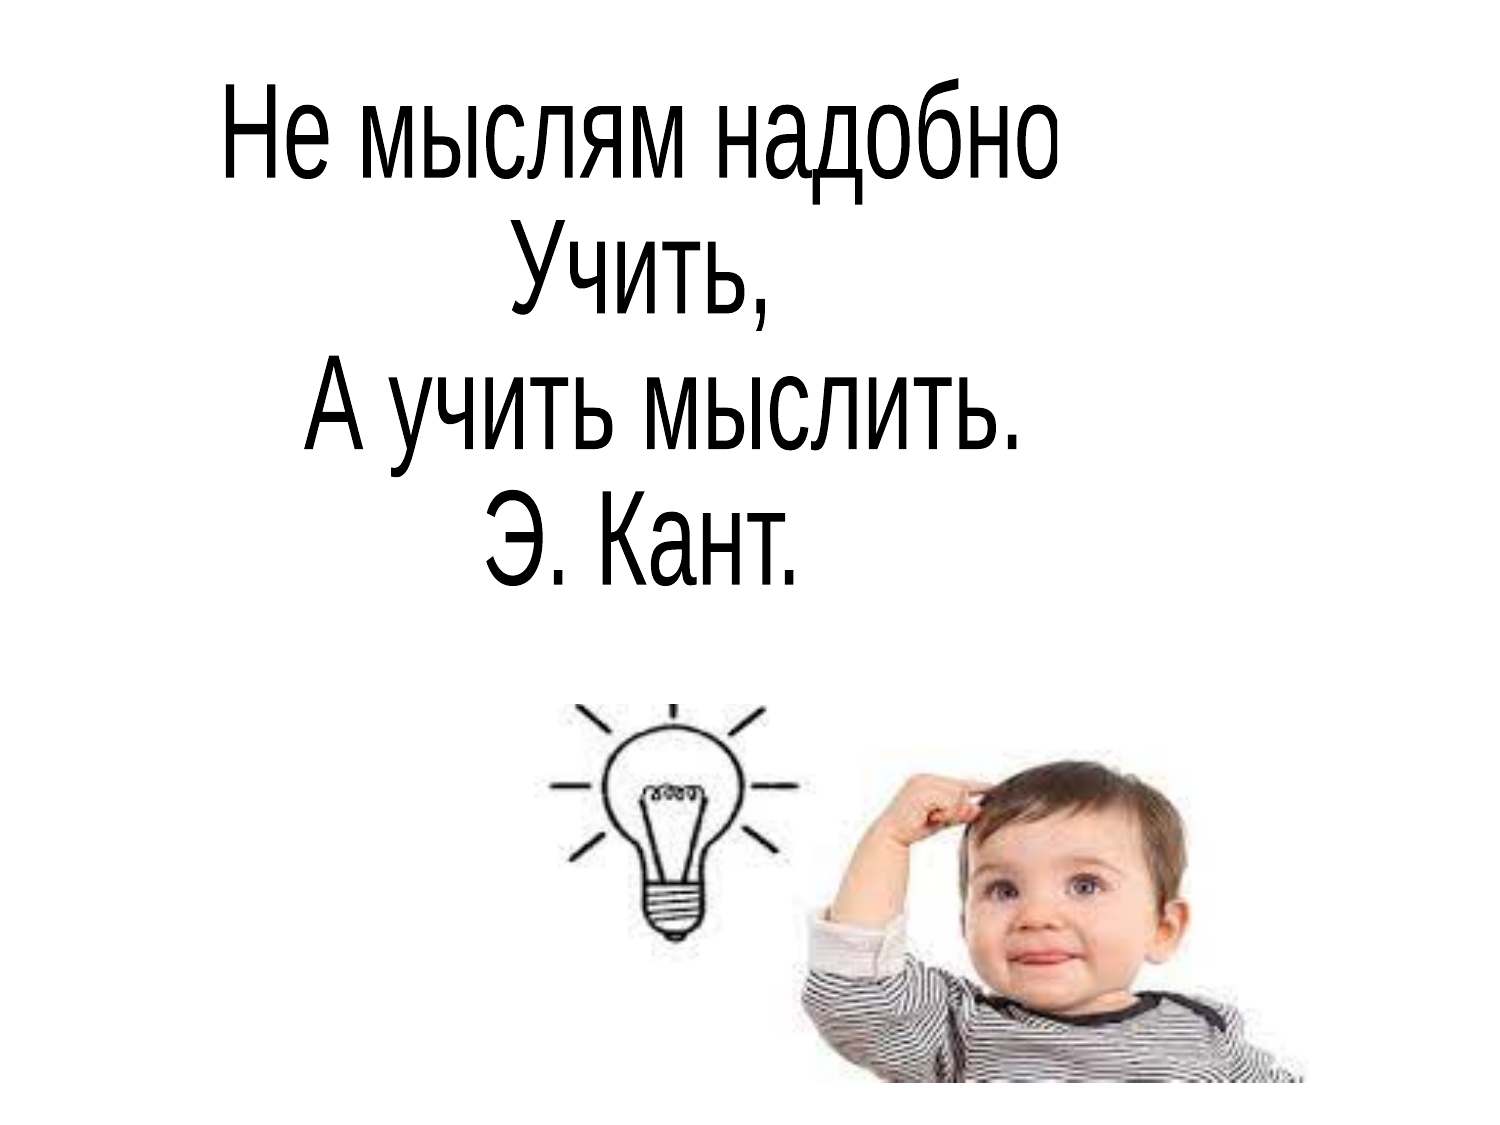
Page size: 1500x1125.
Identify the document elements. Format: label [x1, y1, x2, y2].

list [301, 704, 1447, 1083]
